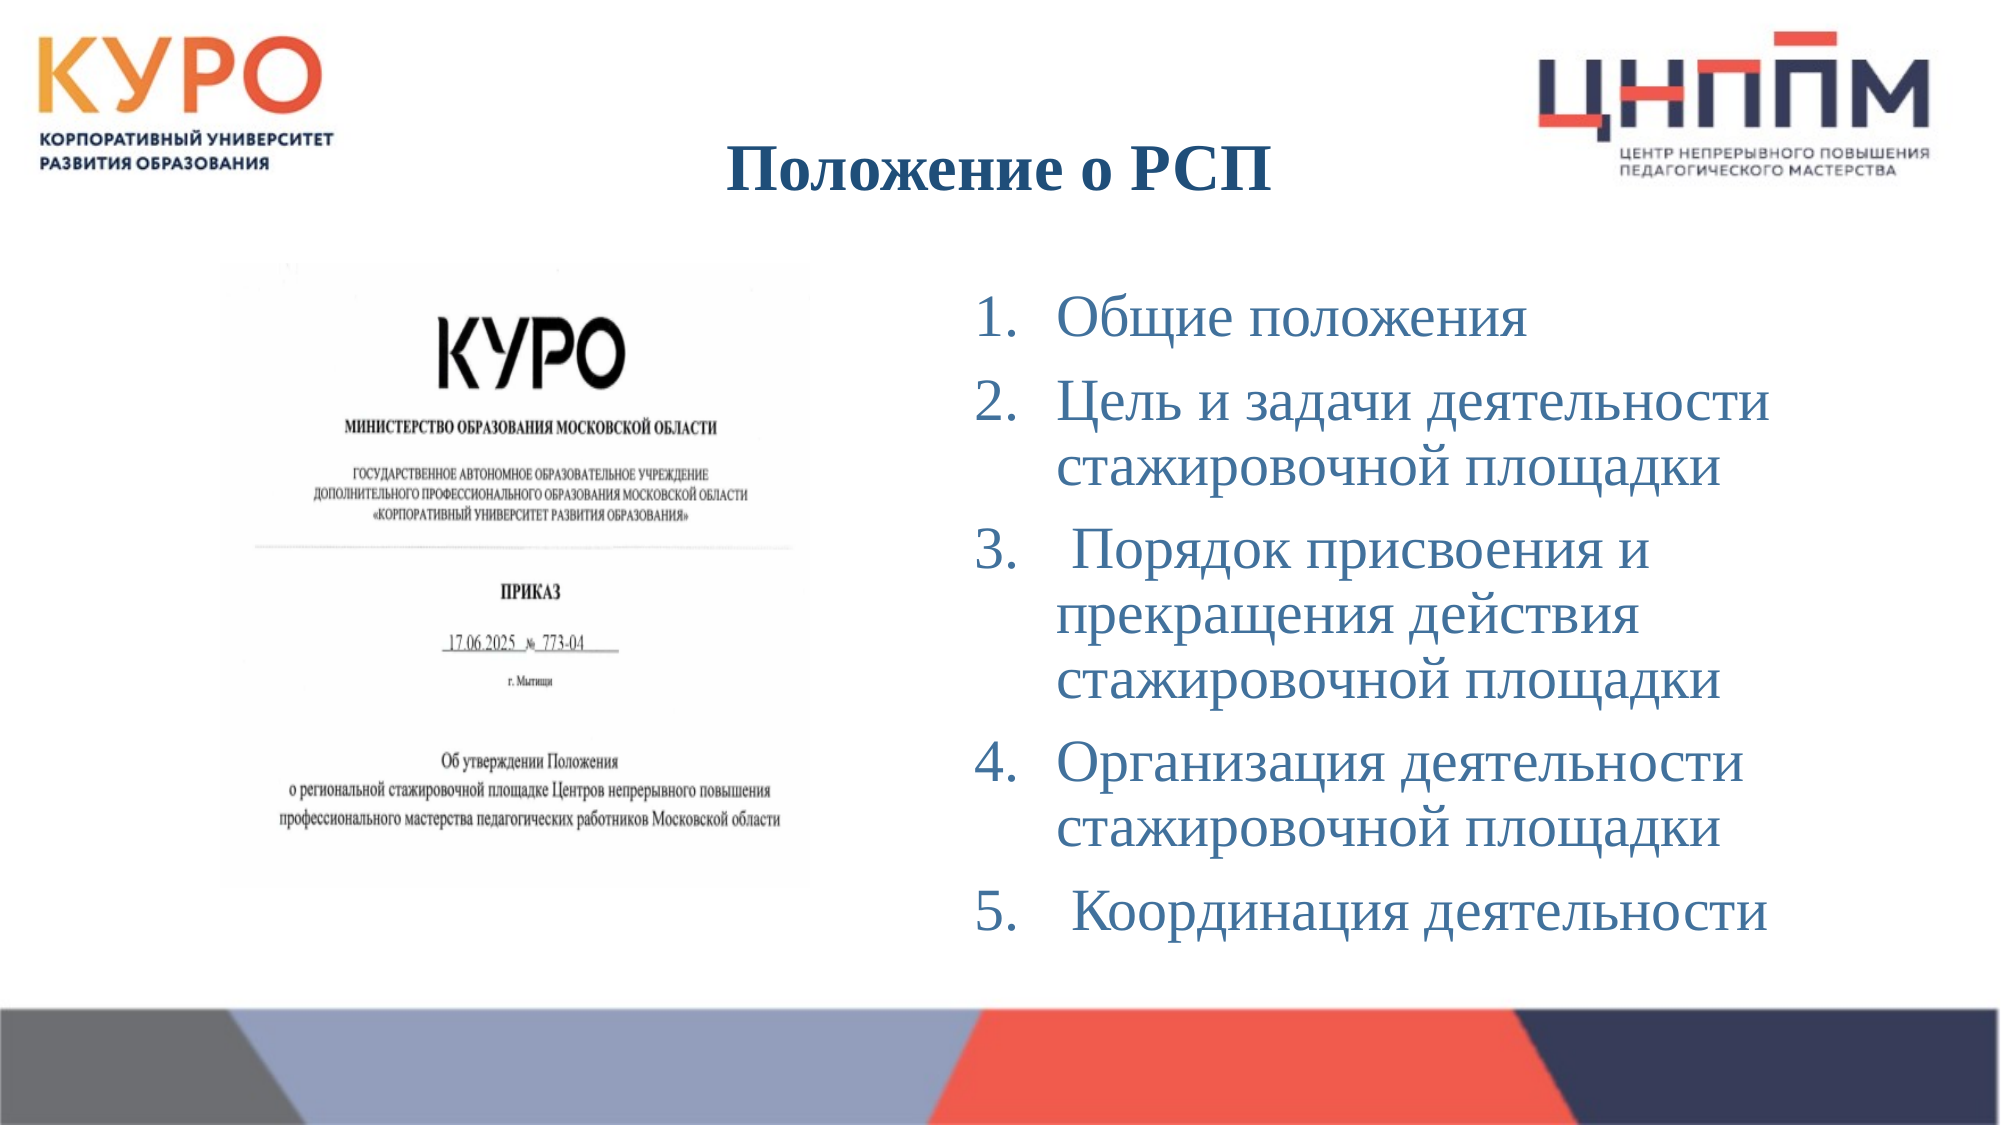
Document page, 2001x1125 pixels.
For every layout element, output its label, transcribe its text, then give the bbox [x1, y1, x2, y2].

picture [0, 0, 2001, 1125]
list Общие положения Цель и задачи деятельности стажировочной площадки Порядок присвоения и прекращения действия стажировочной площадки Организация деятельности стажировочной площадки Координация деятельности [959, 277, 1834, 966]
title Положение о РСП [137, 59, 1863, 278]
